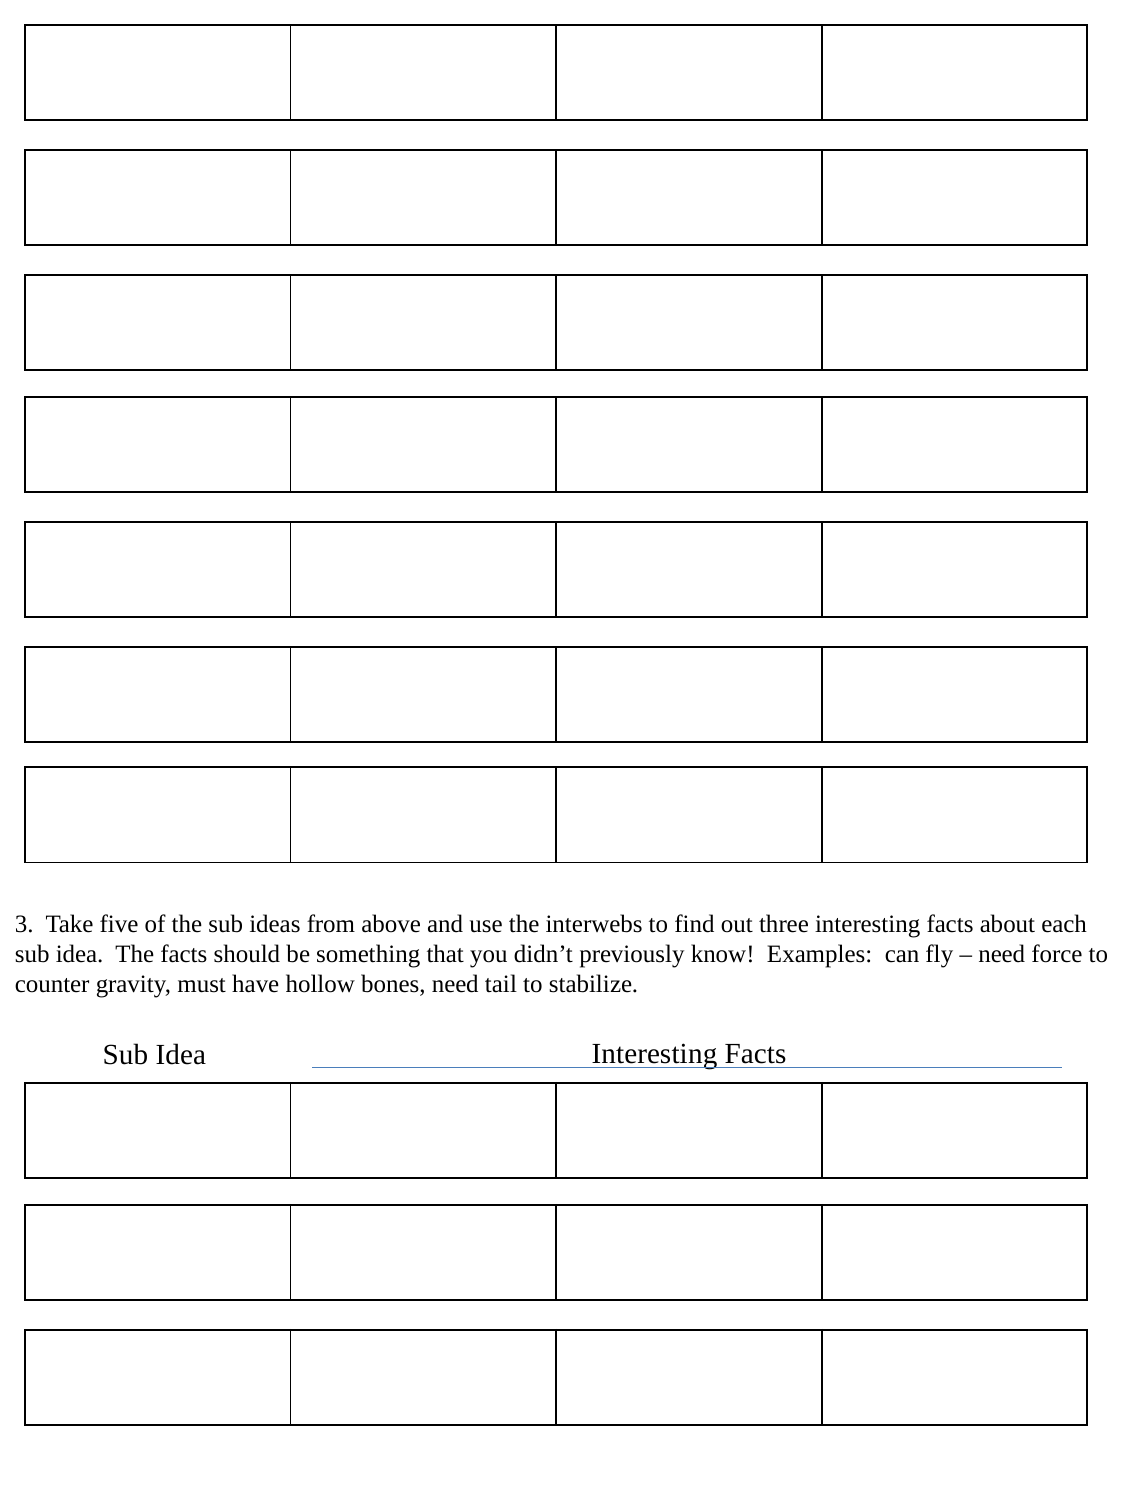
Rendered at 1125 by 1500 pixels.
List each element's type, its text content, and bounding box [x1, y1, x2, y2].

table_header [291, 523, 555, 616]
text_box Interesting Facts [576, 1027, 802, 1067]
table_header [291, 151, 555, 244]
table_header [557, 1084, 821, 1177]
table_header [26, 151, 290, 244]
table_header [557, 523, 821, 616]
table_header [557, 398, 821, 491]
table_header [26, 648, 290, 741]
table_header [823, 398, 1086, 491]
table_header [291, 276, 555, 369]
table_header [557, 276, 821, 369]
table_header [823, 276, 1086, 369]
table_header [557, 1206, 821, 1299]
table_header [823, 26, 1086, 119]
table_header [291, 768, 555, 862]
table_header [557, 768, 821, 862]
table_header [557, 26, 821, 119]
table_header [557, 1331, 821, 1424]
text_box 3. Take five of the sub ideas from above and use the interwebs to find out three interesting facts about each sub idea. The facts should be something that you didn’t previously know! Examples: can fly – need force to counter gravity, must have hollow bones, need tail to stabilize. [0, 900, 1125, 1005]
table_header [26, 523, 290, 616]
table_header [291, 26, 555, 119]
table_header [557, 648, 821, 741]
table_header [823, 1084, 1086, 1177]
table_header [291, 398, 555, 491]
table_header [291, 648, 555, 741]
table_header [823, 768, 1086, 862]
text_box Sub Idea [87, 1027, 222, 1078]
table_header [26, 1331, 290, 1424]
table_header [26, 276, 290, 369]
table_header [823, 151, 1086, 244]
table_header [823, 1331, 1086, 1424]
table_header [557, 151, 821, 244]
table_header [291, 1084, 555, 1177]
table_header [291, 1331, 555, 1424]
table_header [823, 523, 1086, 616]
table_header [26, 398, 290, 491]
table_header [26, 1084, 290, 1177]
table_header [823, 648, 1086, 741]
table_header [291, 1206, 555, 1299]
table_header [26, 768, 290, 862]
table_header [26, 26, 290, 119]
table_header [823, 1206, 1086, 1299]
table_header [26, 1206, 290, 1299]
